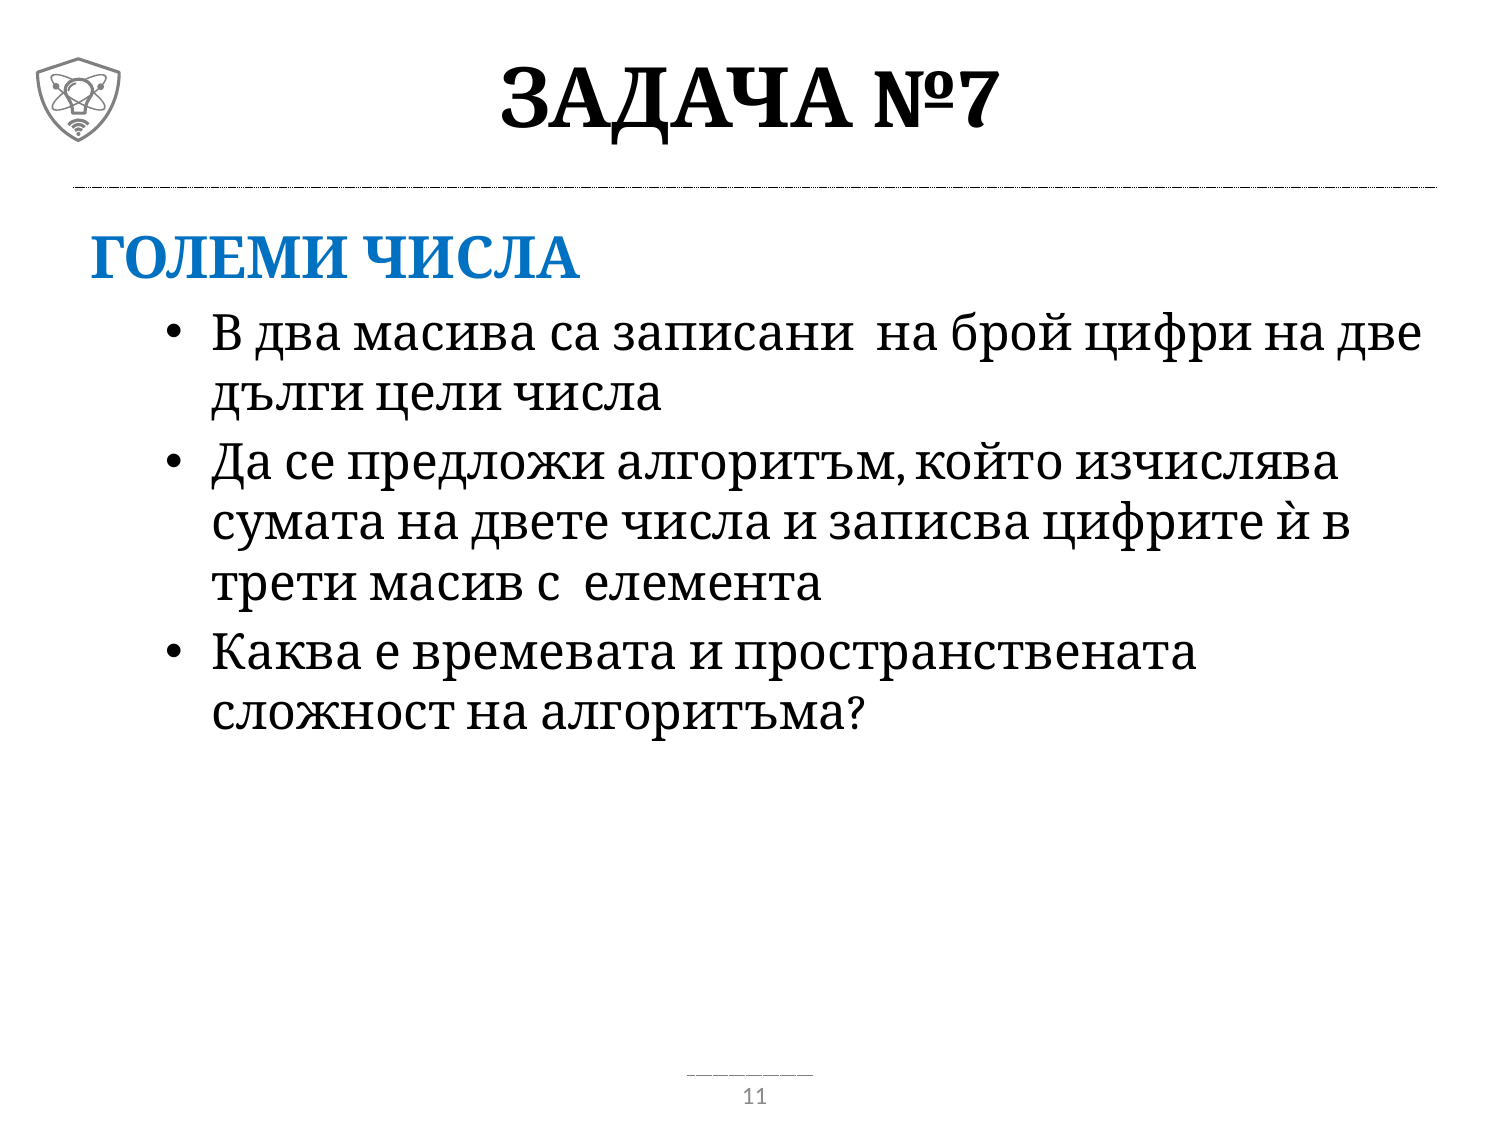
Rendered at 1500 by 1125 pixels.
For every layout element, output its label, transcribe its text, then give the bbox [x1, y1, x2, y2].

title Задача №7 [0, 0, 1500, 188]
slide_number 11 [579, 1065, 930, 1125]
